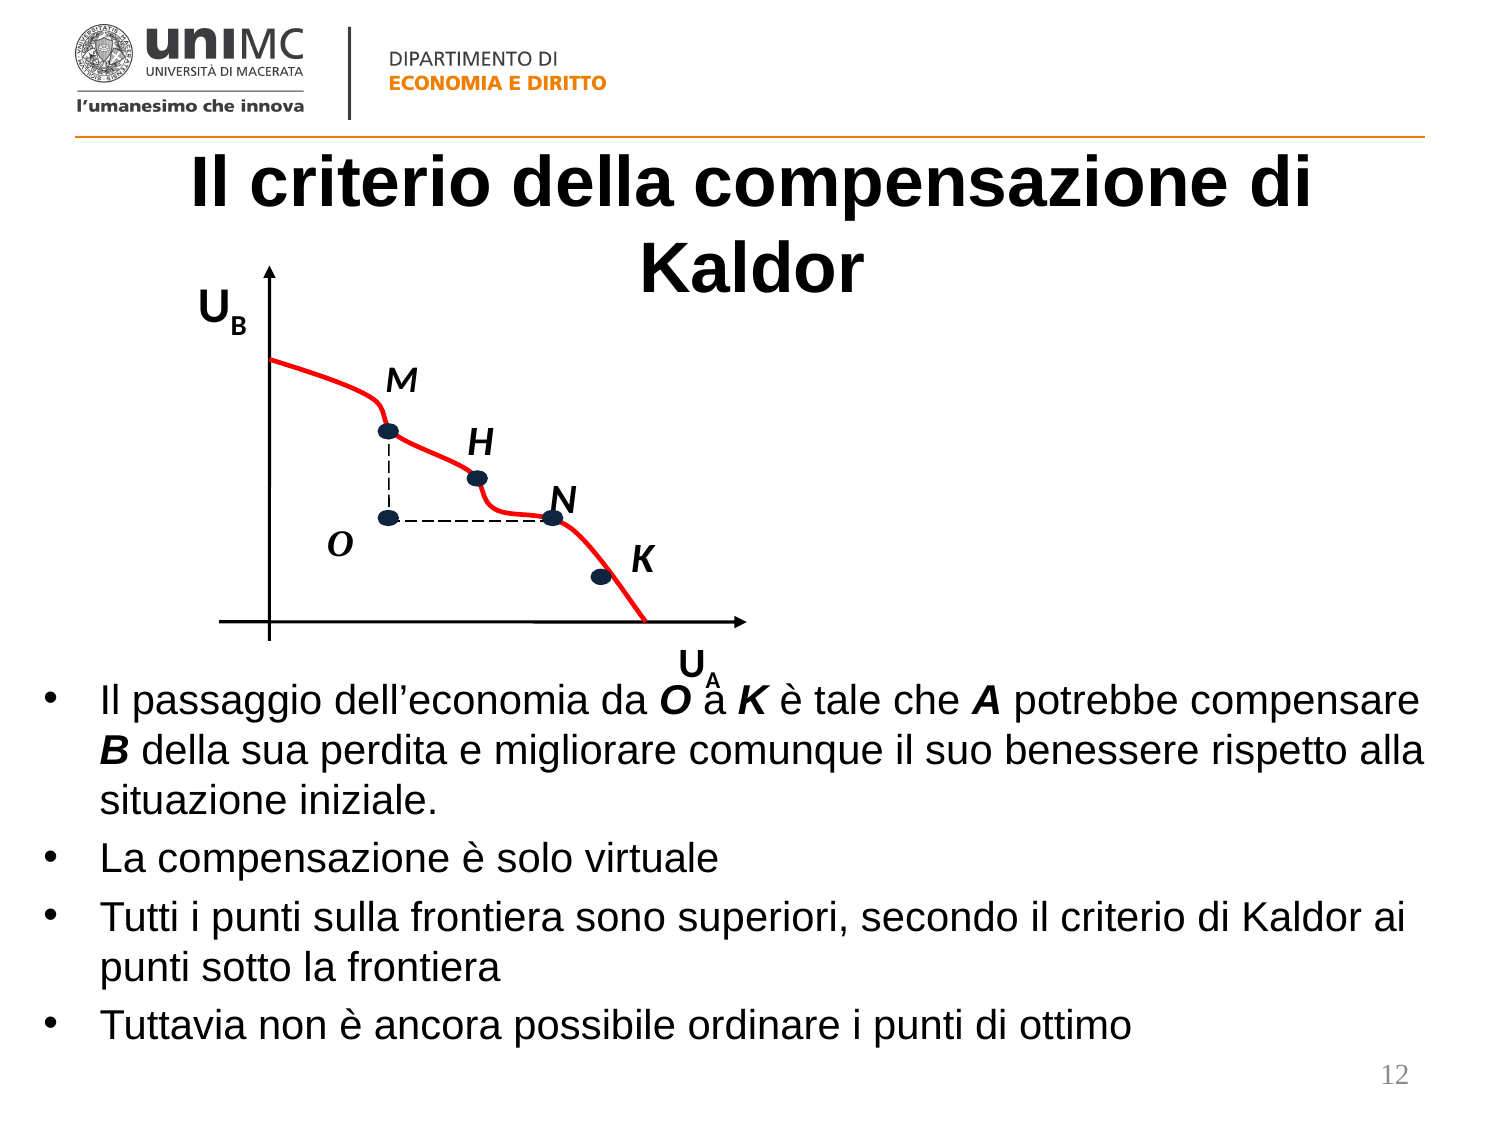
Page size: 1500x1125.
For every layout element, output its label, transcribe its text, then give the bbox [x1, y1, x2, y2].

list Il passaggio dell’economia da O a K è tale che A potrebbe compensare B della sua perdita e migliorare comunque il suo benessere rispetto alla situazione iniziale. La compensazione è solo virtuale Tutti i punti sulla frontiera sono superiori, secondo il criterio di Kaldor ai punti sotto la frontiera Tuttavia non è ancora possibile ordinare i punti di ottimo [28, 665, 1469, 1091]
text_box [182, 265, 842, 722]
picture [75, 24, 1425, 138]
title Il criterio della compensazione di Kaldor [114, 127, 1390, 315]
slide_number 12 [1074, 1042, 1425, 1103]
